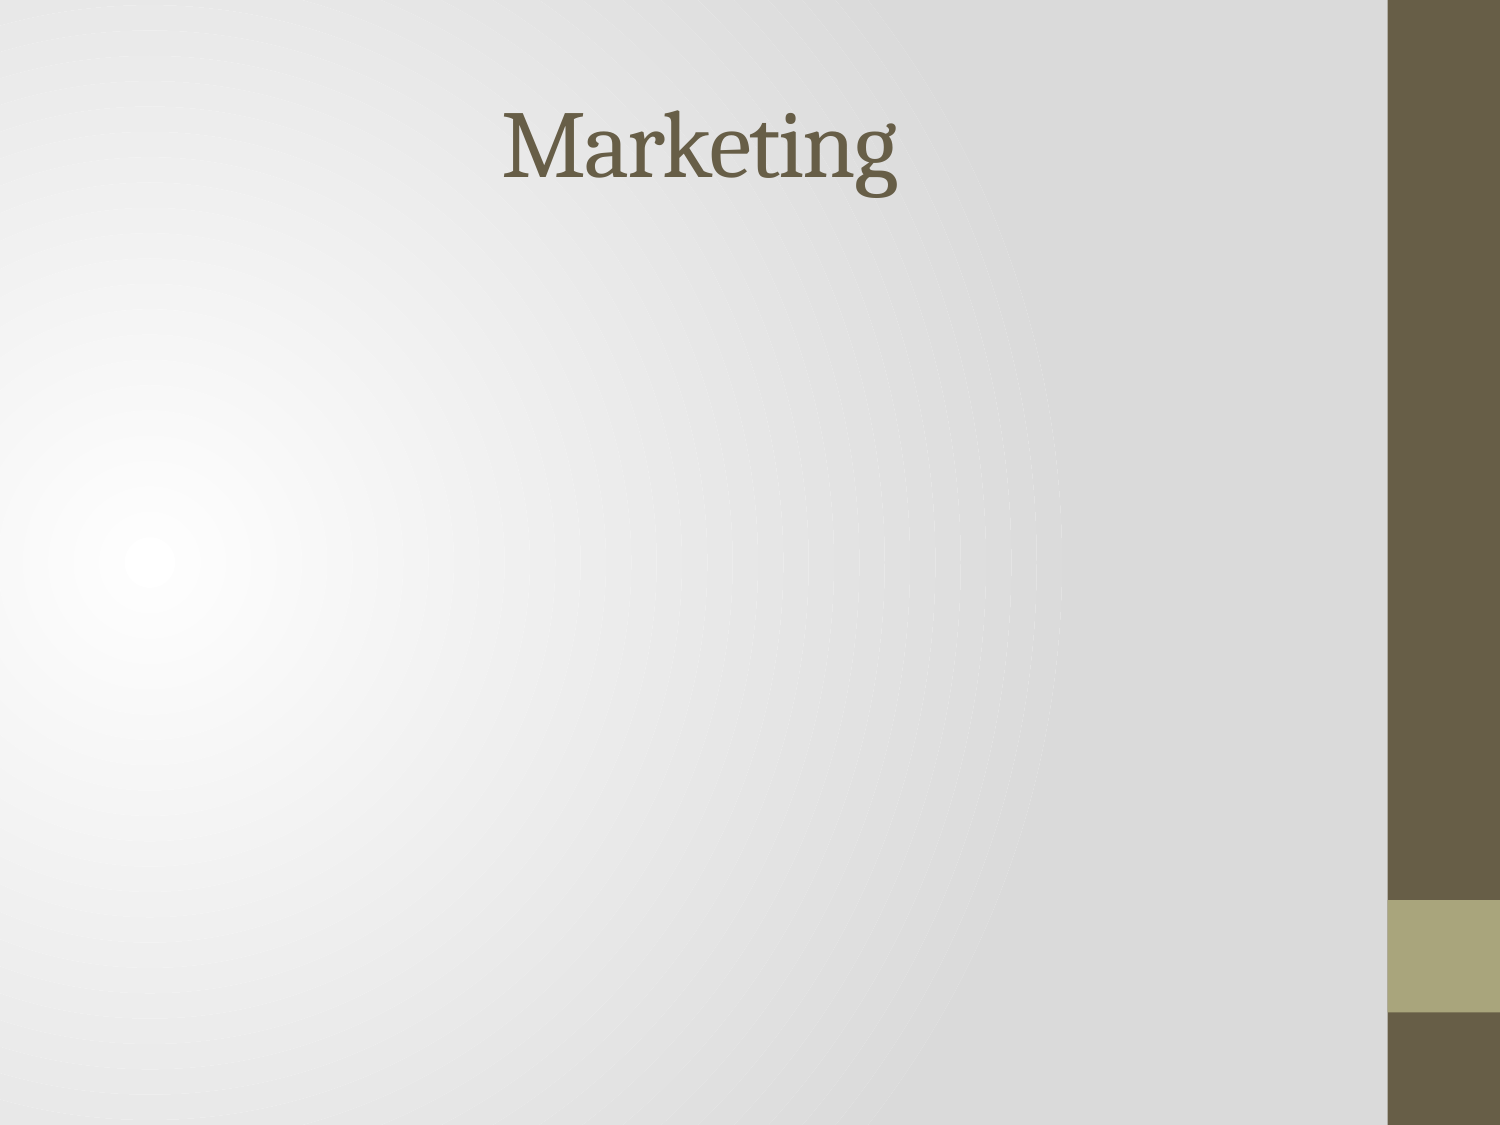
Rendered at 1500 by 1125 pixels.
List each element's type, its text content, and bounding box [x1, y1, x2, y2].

title Marketing [75, 45, 1325, 233]
